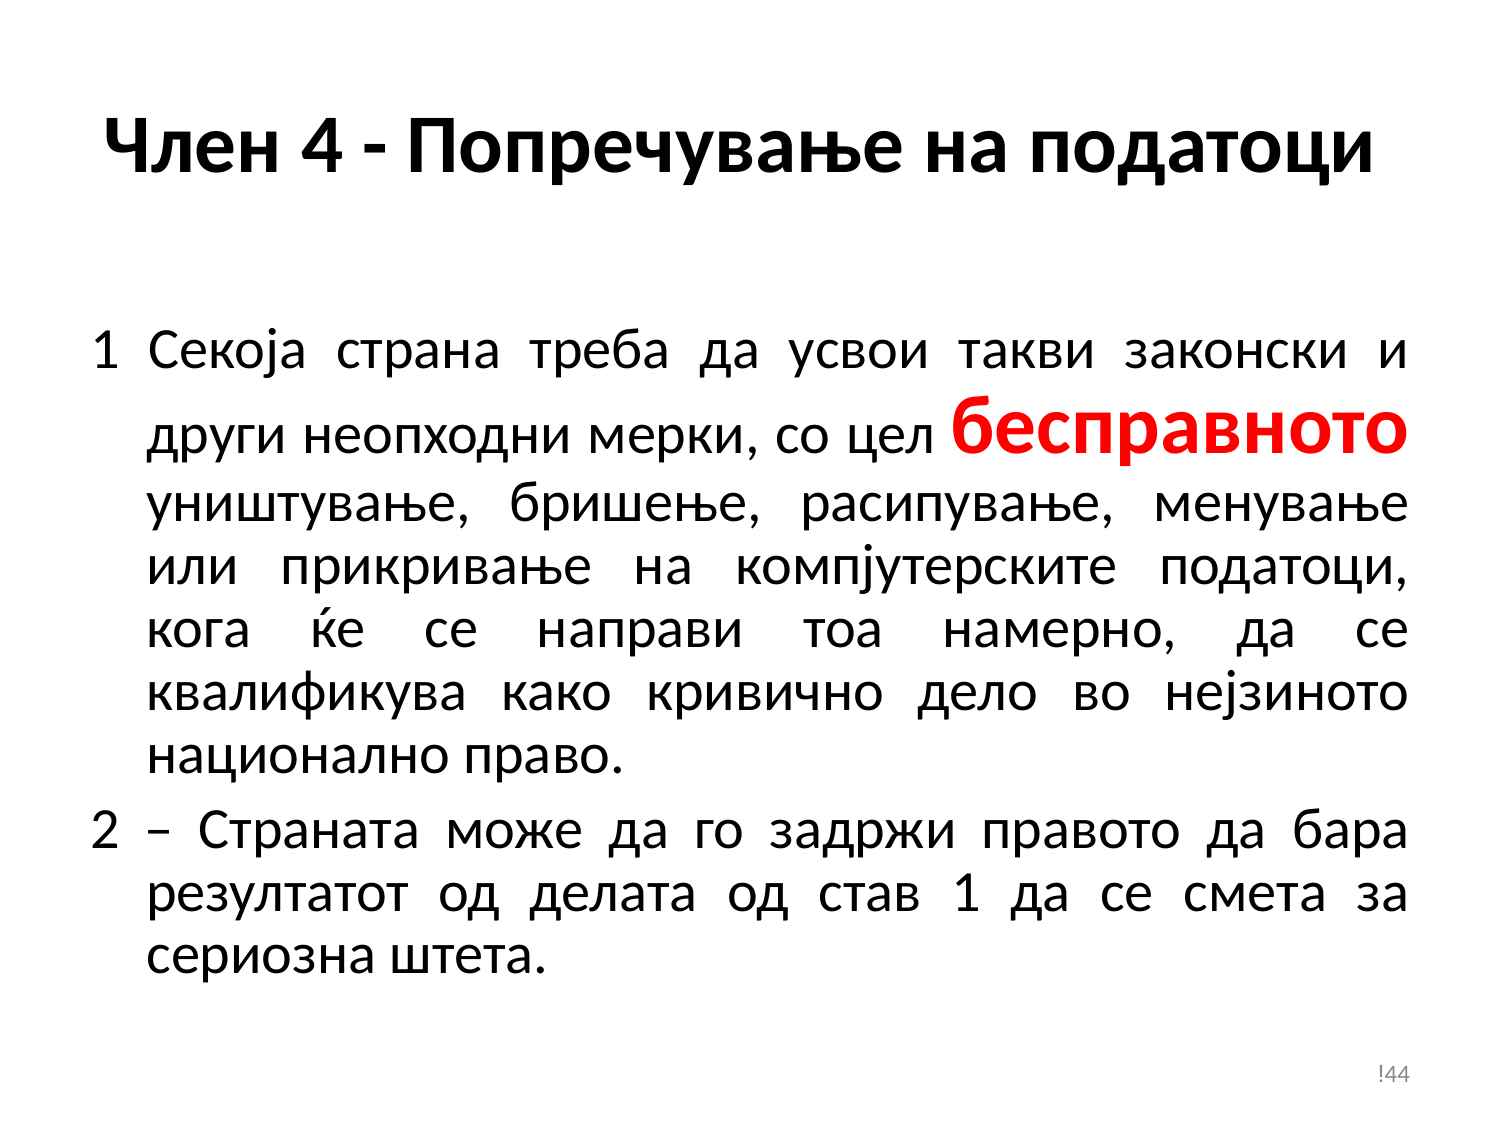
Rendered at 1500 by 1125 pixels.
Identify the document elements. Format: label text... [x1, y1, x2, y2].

list 1 Секоја страна треба да усвои такви законски и други неопходни мерки, со цел бесправното уништување, бришење, расипување, менување или прикривање на компјутерските податоци, кога ќе се направи тоа намерно, да се квалификува како кривично дело во нејзиното национално право. 2 – Страната може да го задржи правото да бара резултатот од делата од став 1 да се смета за сериозна штета. [75, 310, 1425, 1054]
slide_number !44 [1074, 1042, 1425, 1103]
title Член 4 - Попречување на податоци [75, 45, 1425, 233]
